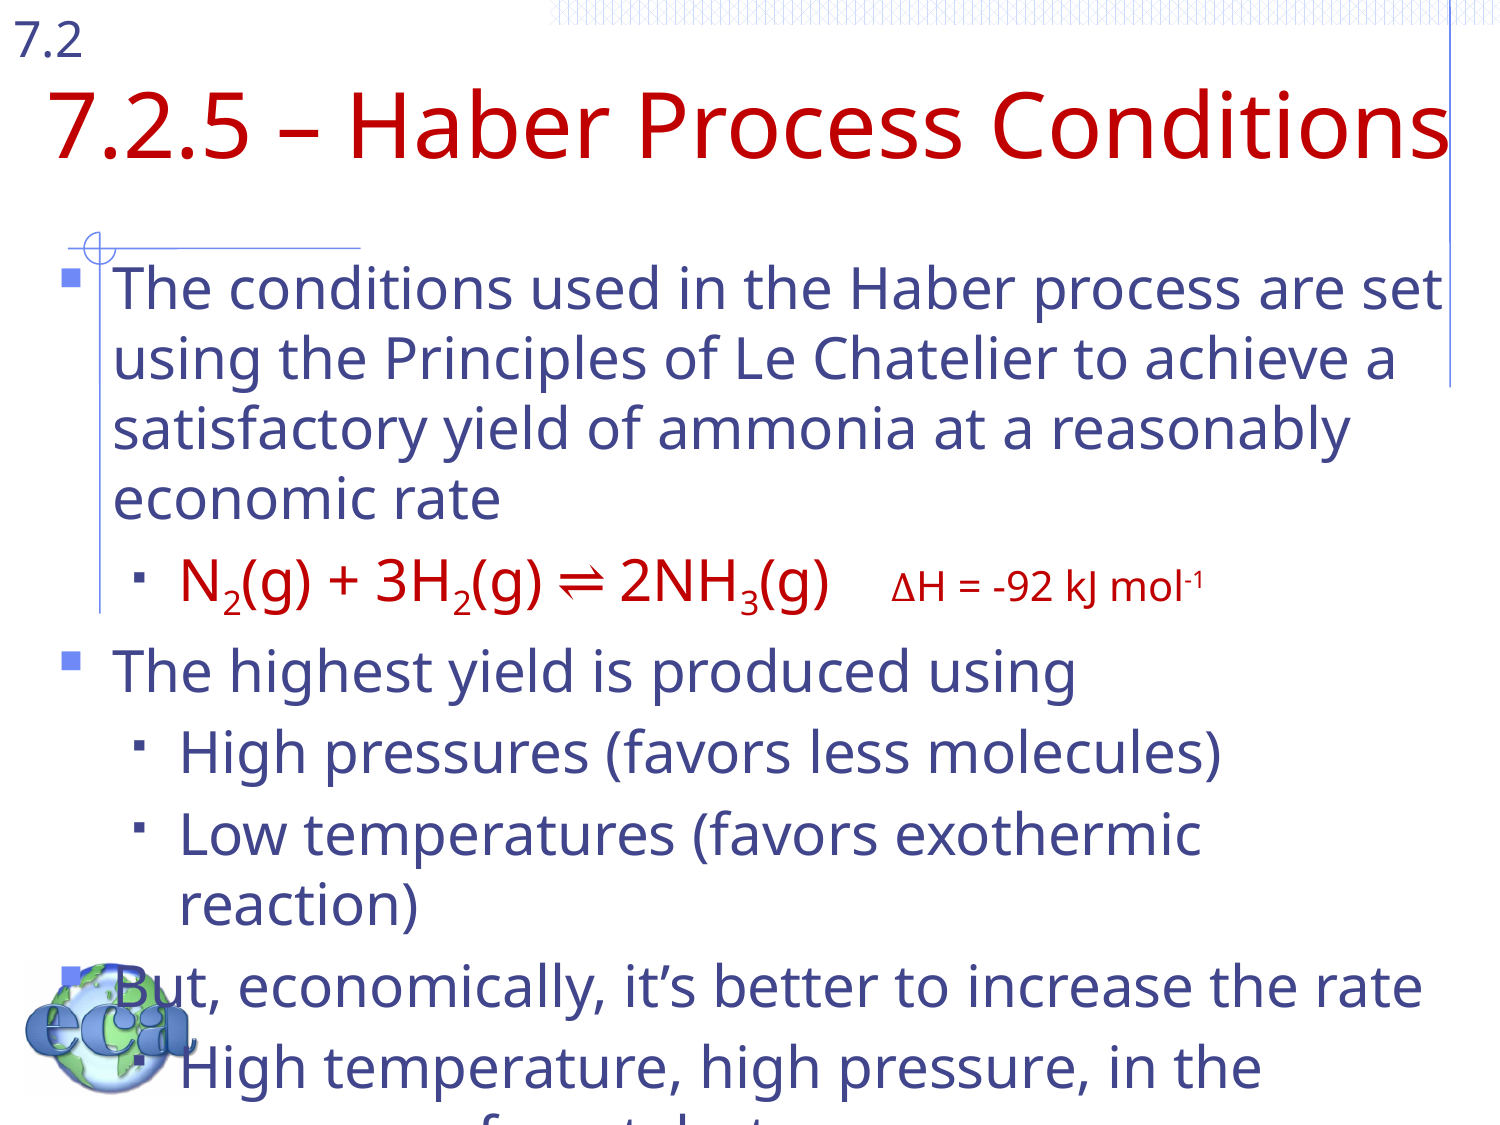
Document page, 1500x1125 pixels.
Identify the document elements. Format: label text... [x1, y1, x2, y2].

title 7.2.5 – Haber Process Conditions [17, 49, 1483, 185]
list The conditions used in the Haber process are set using the Principles of Le Chatelier to achieve a satisfactory yield of ammonia at a reasonably economic rate N2(g) + 3H2(g) ⇌ 2NH3(g) ∆H = -92 kJ mol-1 The highest yield is produced using High pressures (favors less molecules) Low temperatures (favors exothermic reaction) But, economically, it’s better to increase the rate High temperature, high pressure, in the presence of a catalyst [41, 243, 1471, 965]
picture [23, 960, 200, 1096]
